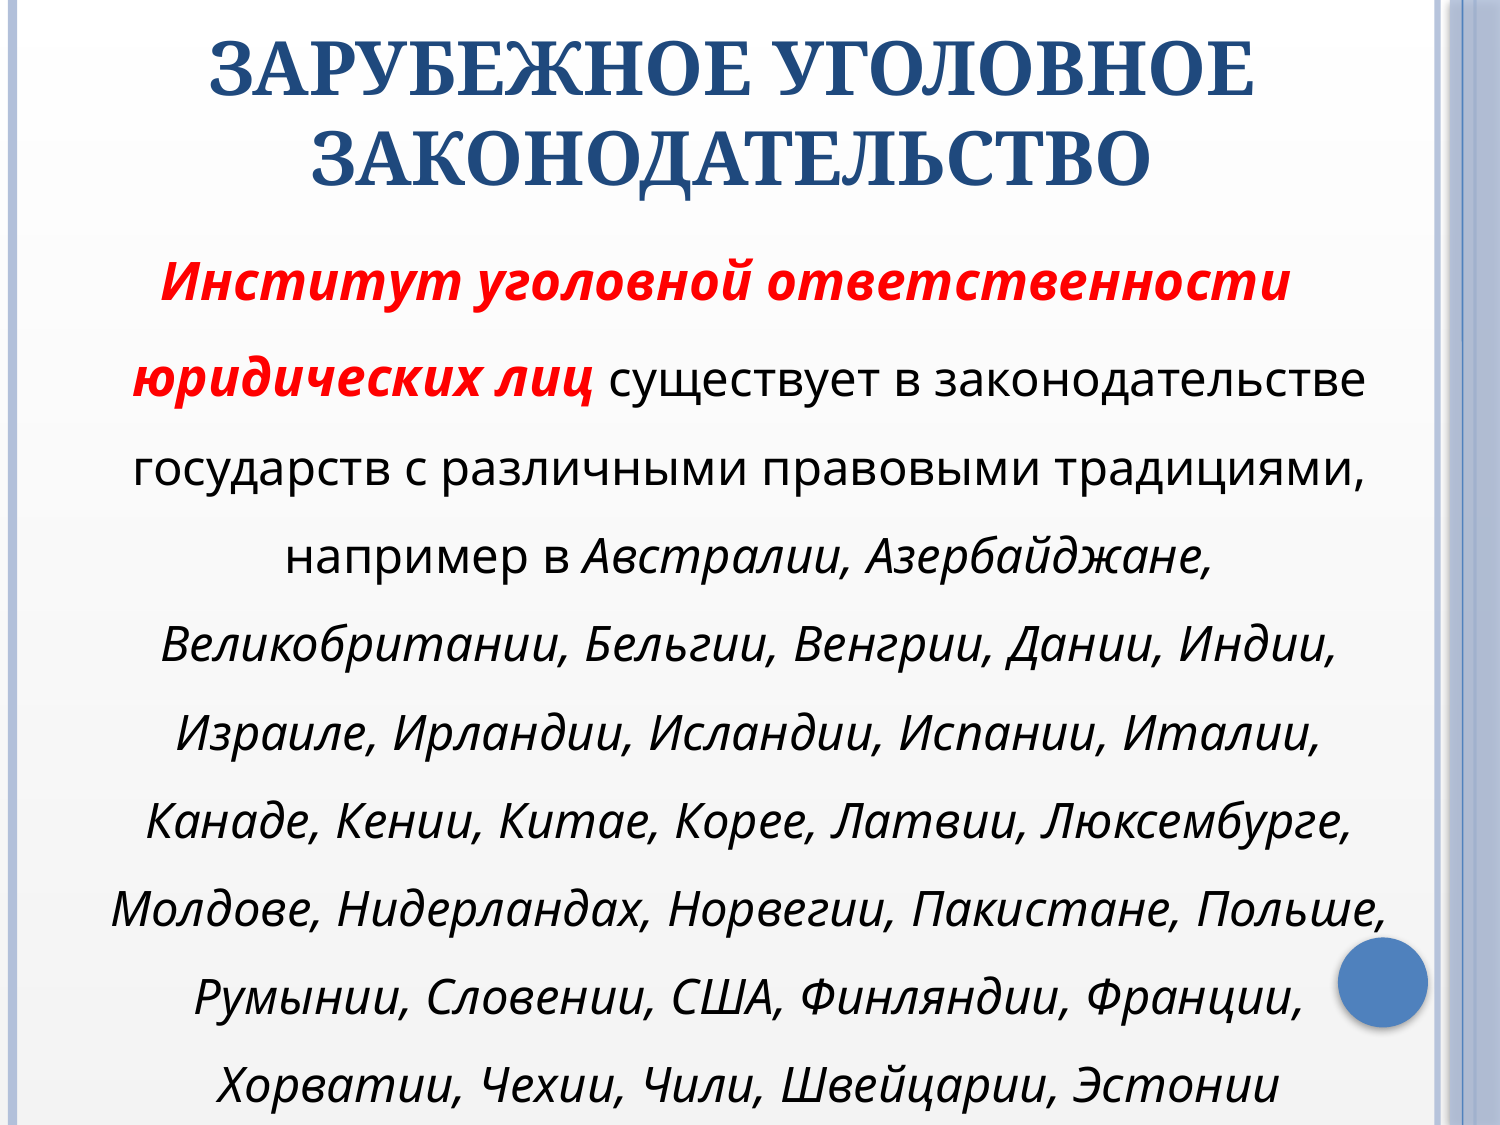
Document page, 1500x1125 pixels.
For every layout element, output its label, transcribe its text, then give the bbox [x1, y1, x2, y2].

list Институт уголовной ответственности юридических лиц существует в законодательстве государств с различными правовыми традициями, например в Австралии, Азербайджане, Великобритании, Бельгии, Венгрии, Дании, Индии, Израиле, Ирландии, Исландии, Испании, Италии, Канаде, Кении, Китае, Корее, Латвии, Люксембурге, Молдове, Нидерландах, Норвегии, Пакистане, Польше, Румынии, Словении, США, Финляндии, Франции, Хорватии, Чехии, Чили, Швейцарии, Эстонии [29, 208, 1424, 1125]
title Зарубежное уголовное законодательство [29, 0, 1436, 209]
